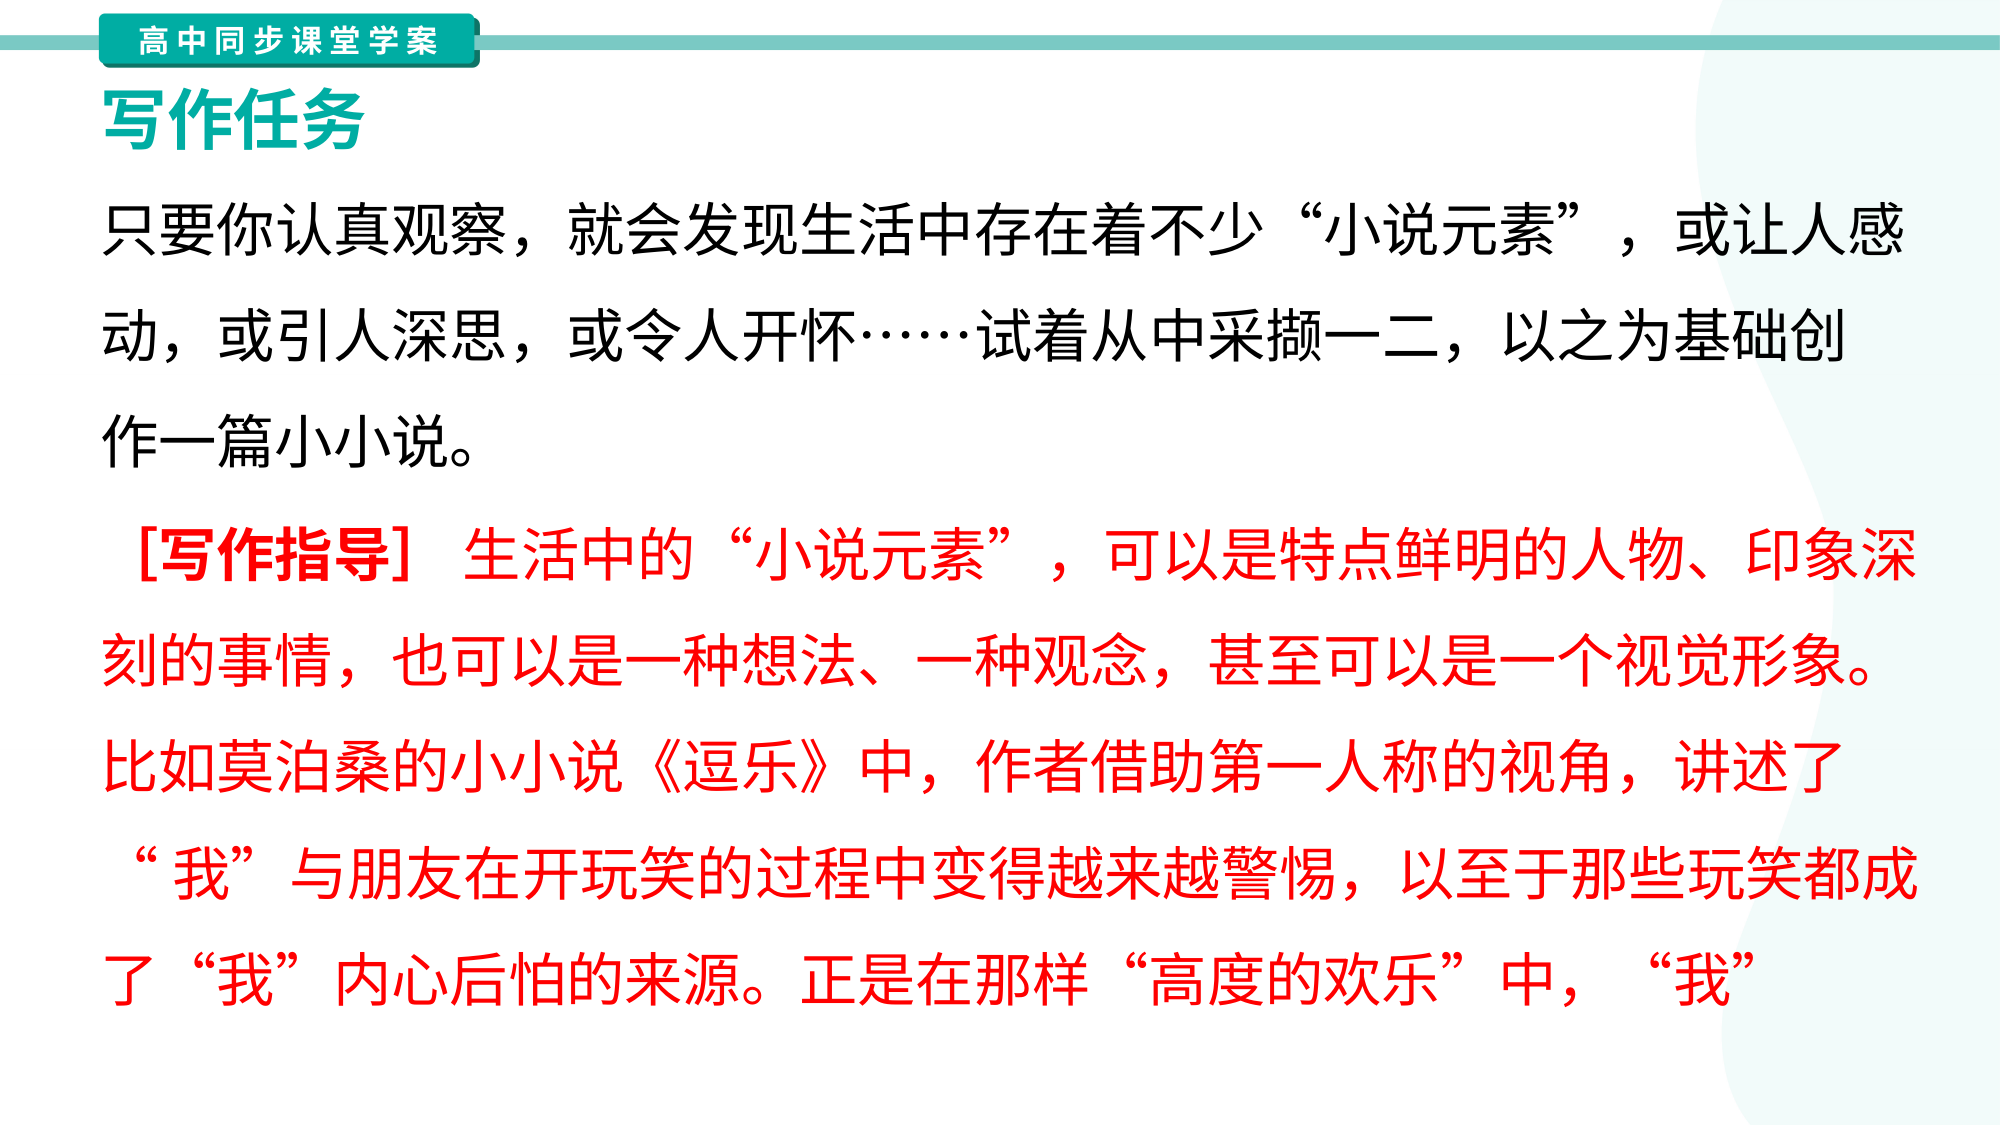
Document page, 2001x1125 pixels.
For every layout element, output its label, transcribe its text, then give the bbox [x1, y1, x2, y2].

text_box ［写作指导］ 生活中的“小说元素”，可以是特点鲜明的人物、印象深 刻的事情，也可以是一种想法、一种观念，甚至可以是一个视觉形象。 比如莫泊桑的小小说《逗乐》中，作者借助第一人称的视角，讲述了 “我”与朋友在开玩笑的过程中变得越来越警惕，以至于那些玩笑都成 了“我”内心后怕的来源。正是在那样“高度的欢乐”中，“我” [100, 481, 1899, 1014]
text_box 只要你认真观察，就会发现生活中存在着不少“小说元素”，或让人感 动，或引人深思，或令人开怀……试着从中采撷一二，以之为基础创 作一篇小小说。 [100, 156, 1899, 476]
picture [0, 0, 2000, 1125]
text_box 写作任务 [100, 76, 1899, 156]
